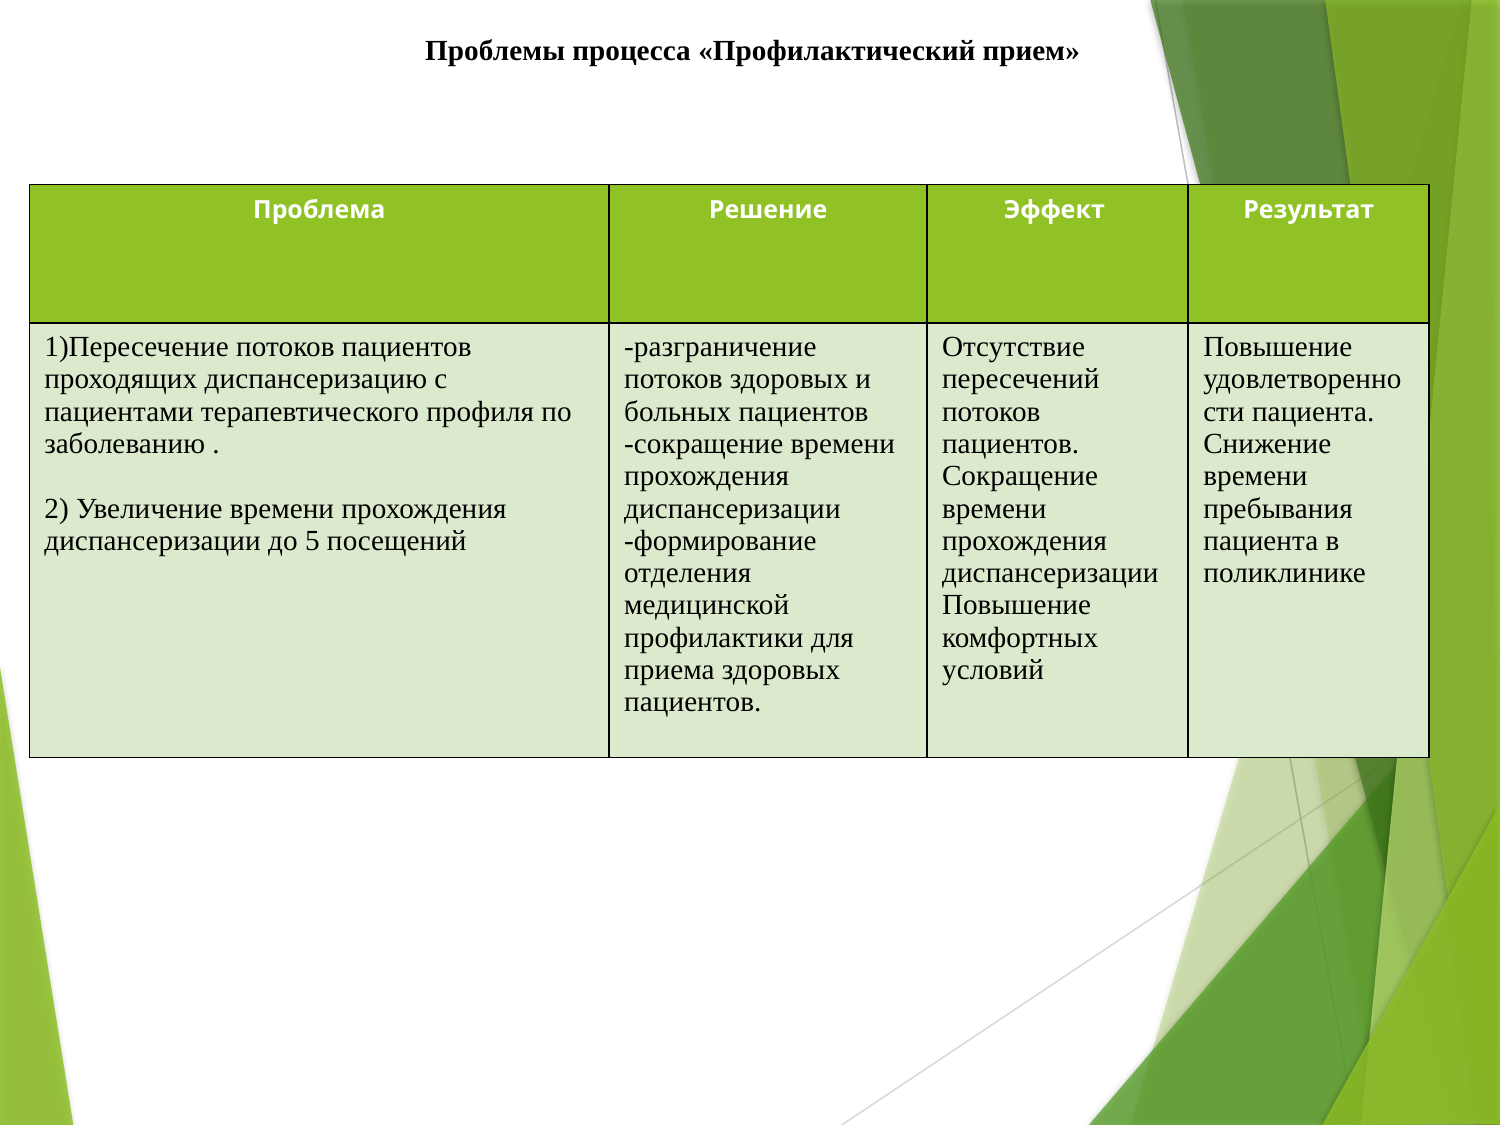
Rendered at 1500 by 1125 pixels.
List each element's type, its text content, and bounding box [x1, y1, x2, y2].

table_cell 1)Пересечение потоков пациентов проходящих диспансеризацию с пациентами терапевтического профиля по заболеванию . 2) Увеличение времени прохождения диспансеризации до 5 посещений [30, 324, 608, 757]
table_header Результат [1189, 185, 1428, 322]
table_header Проблема [30, 185, 608, 322]
table_cell -разграничение потоков здоровых и больных пациентов -сокращение времени прохождения диспансеризации -формирование отделения медицинской профилактики для приема здоровых пациентов. [610, 324, 926, 757]
table_cell Отсутствие пересечений потоков пациентов. Сокращение времени прохождения диспансеризации Повышение комфортных условий [928, 324, 1187, 757]
text_box Проблемы процесса «Профилактический прием» [410, 23, 1096, 109]
table_cell Повышение удовлетворенности пациента. Снижение времени пребывания пациента в поликлинике [1189, 324, 1428, 757]
table_header Решение [610, 185, 926, 322]
table_header Эффект [928, 185, 1187, 322]
